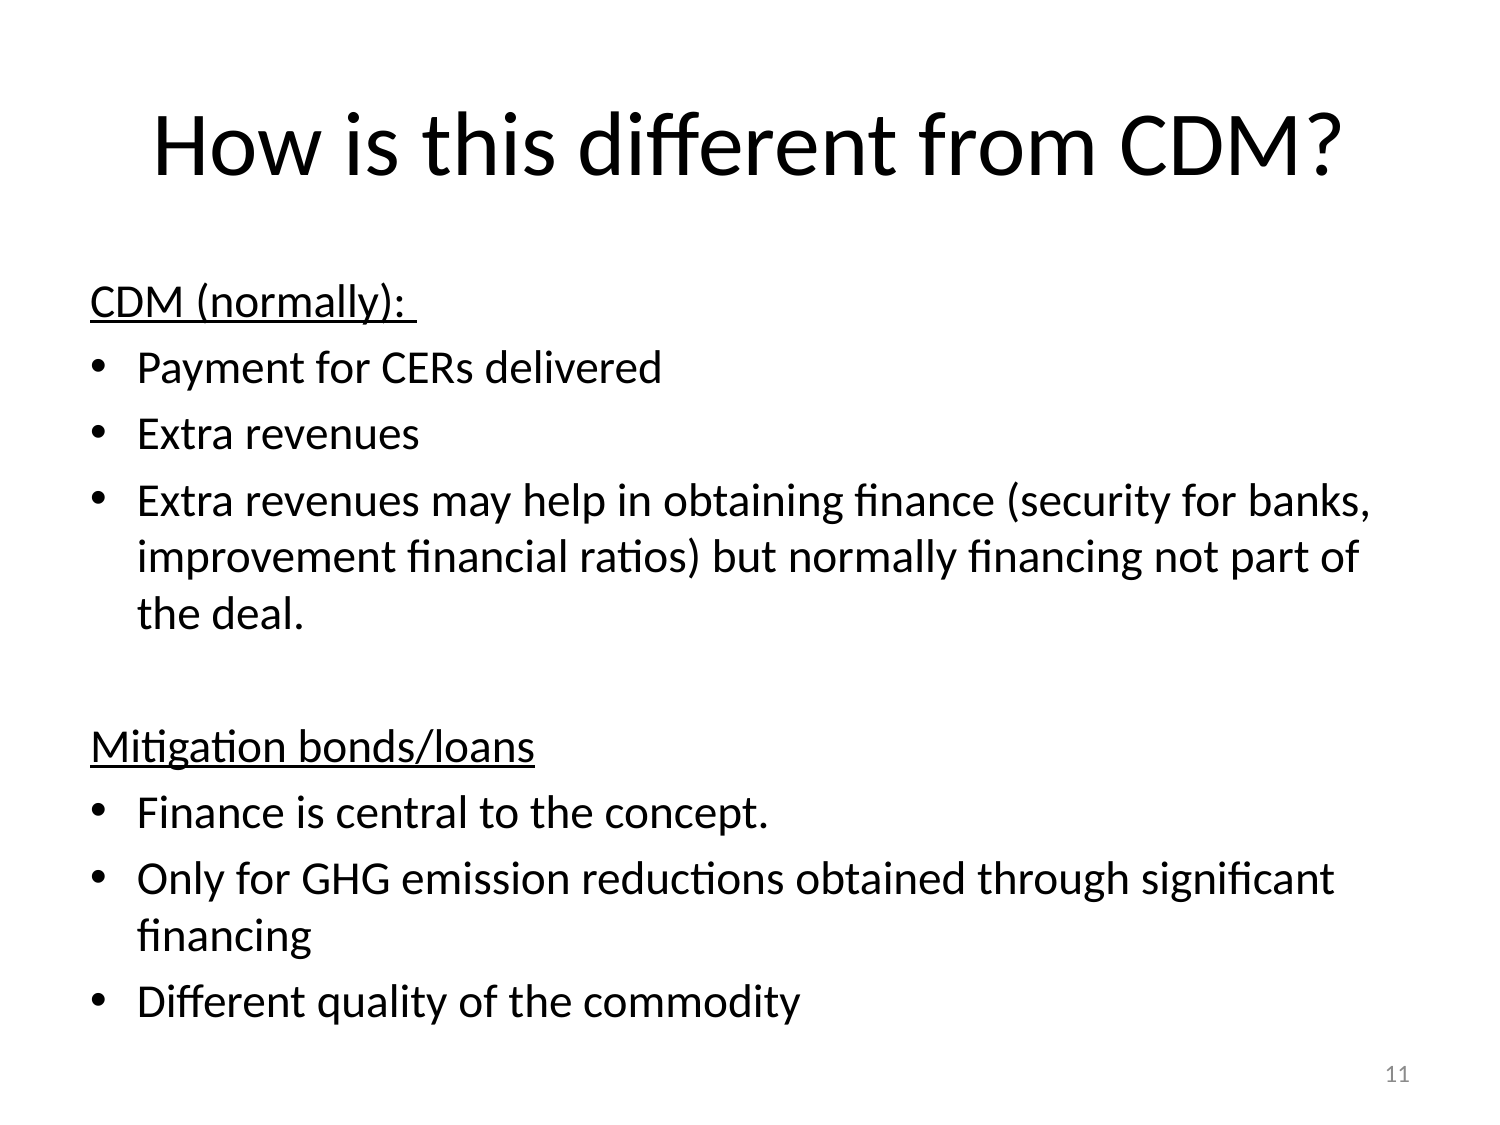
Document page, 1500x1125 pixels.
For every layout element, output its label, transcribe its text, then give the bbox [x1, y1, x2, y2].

slide_number 11 [1074, 1042, 1425, 1103]
title How is this different from CDM? [75, 45, 1425, 233]
list CDM (normally): Payment for CERs delivered Extra revenues Extra revenues may help in obtaining finance (security for banks, improvement financial ratios) but normally financing not part of the deal. Mitigation bonds/loans Finance is central to the concept. Only for GHG emission reductions obtained through significant financing Different quality of the commodity [75, 262, 1425, 1043]
